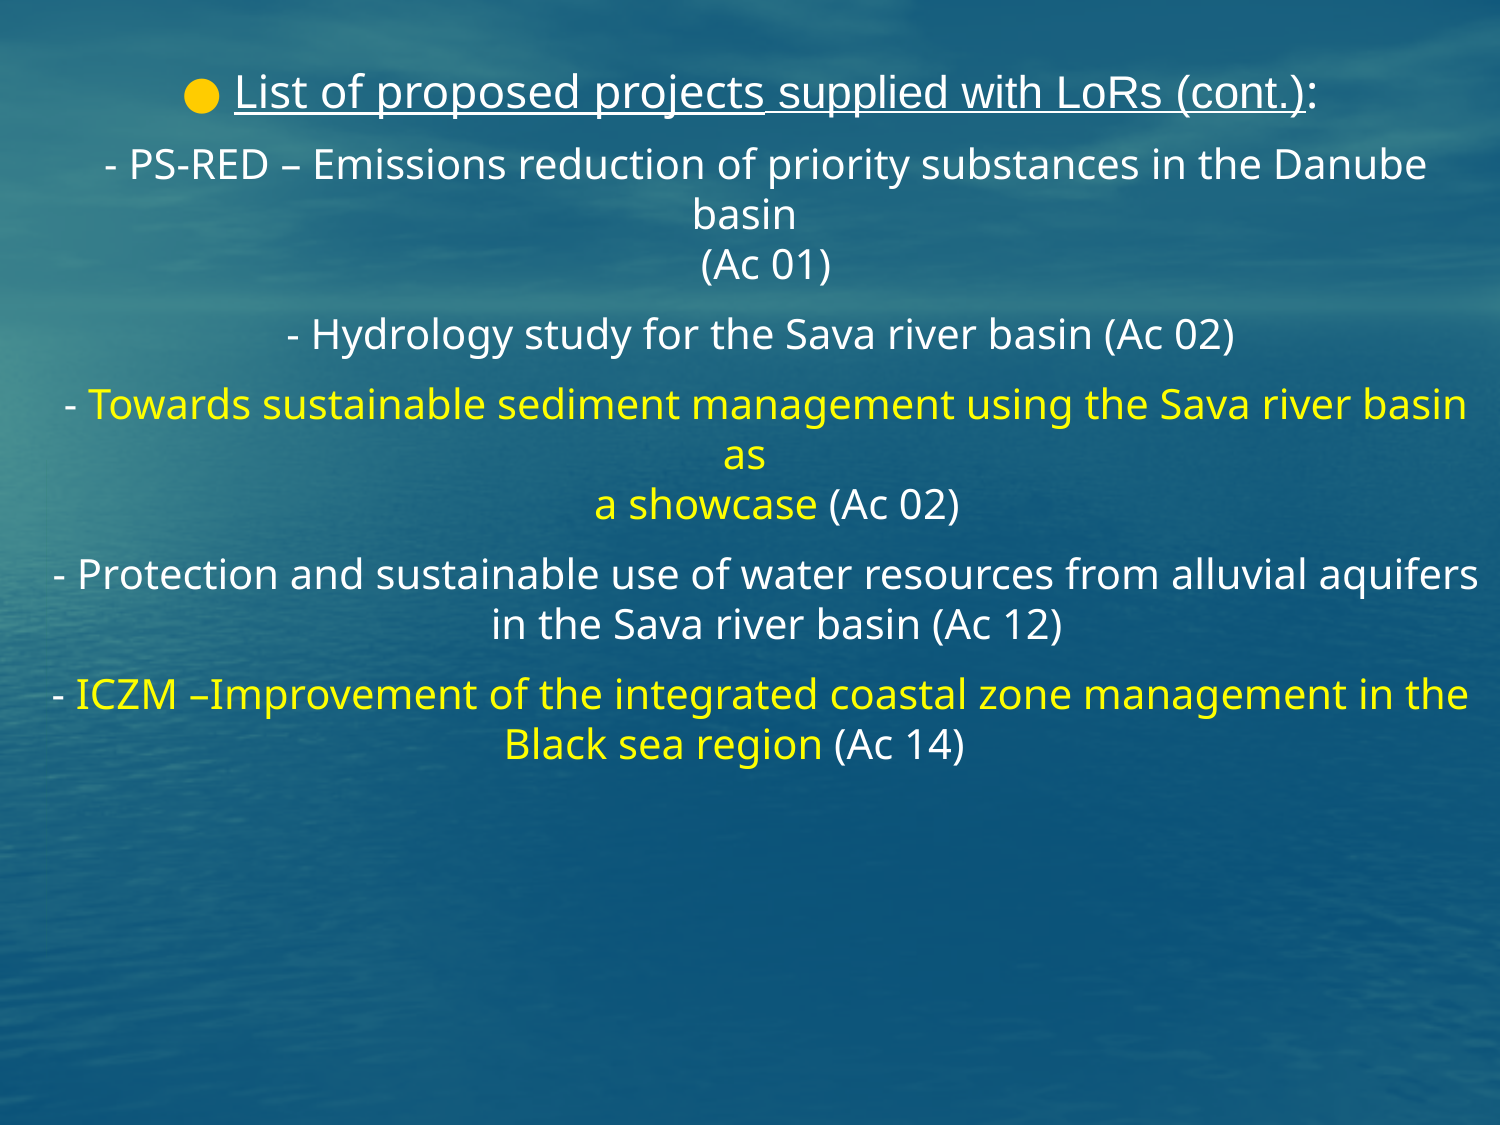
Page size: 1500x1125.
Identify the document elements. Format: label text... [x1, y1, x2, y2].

subtitle ● List of proposed projects supplied with LoRs (cont.): - PS-RED – Emissions reduction of priority substances in the Danube basin (Ac 01) - Hydrology study for the Sava river basin (Ac 02) - Towards sustainable sediment management using the Sava river basin as a showcase (Ac 02) - Protection and sustainable use of water resources from alluvial aquifers in the Sava river basin (Ac 12) - ICZM –Improvement of the integrated coastal zone management in the Black sea region (Ac 14) [0, 0, 1500, 1125]
